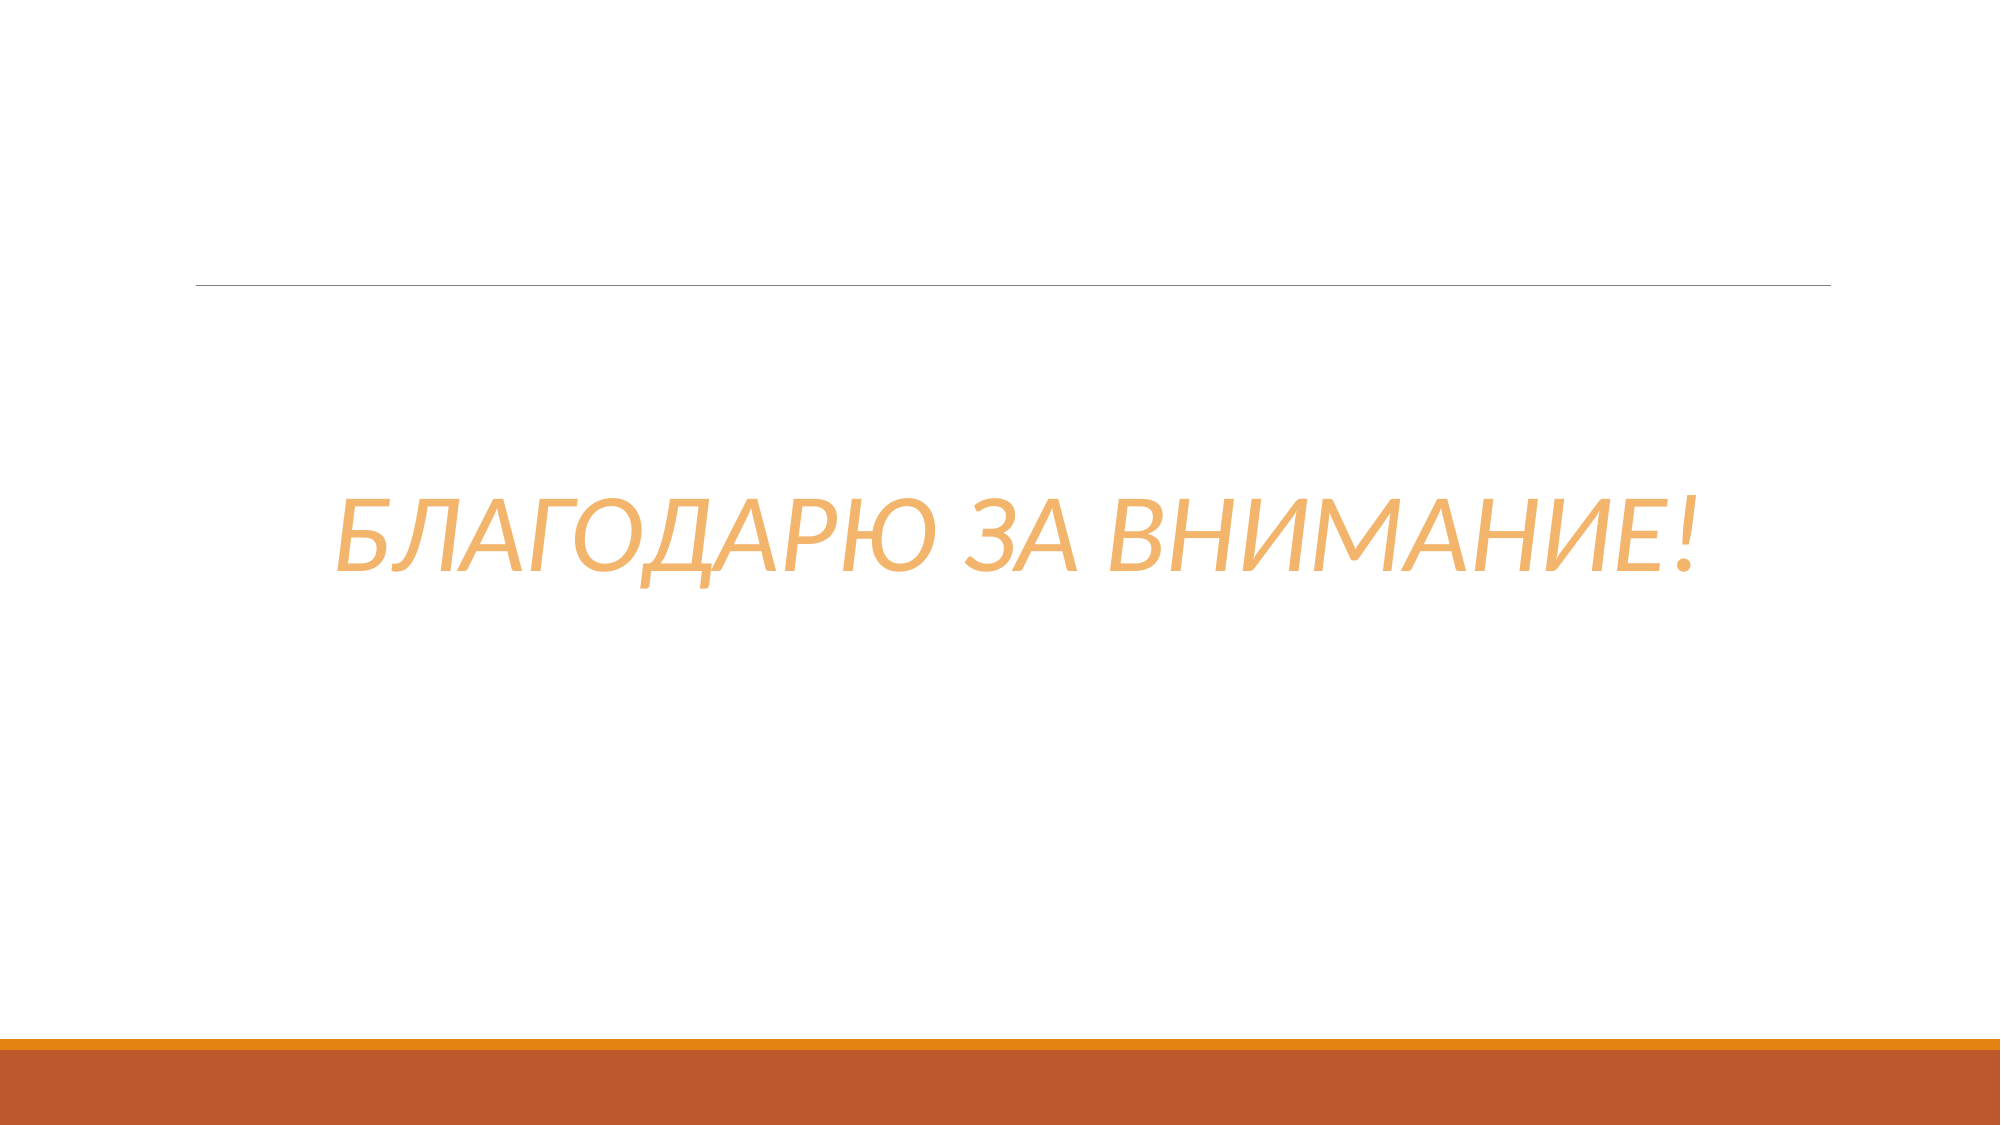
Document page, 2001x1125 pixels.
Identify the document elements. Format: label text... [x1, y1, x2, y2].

list БЛАГОДАРЮ ЗА ВНИМАНИЕ! [180, 302, 1830, 963]
